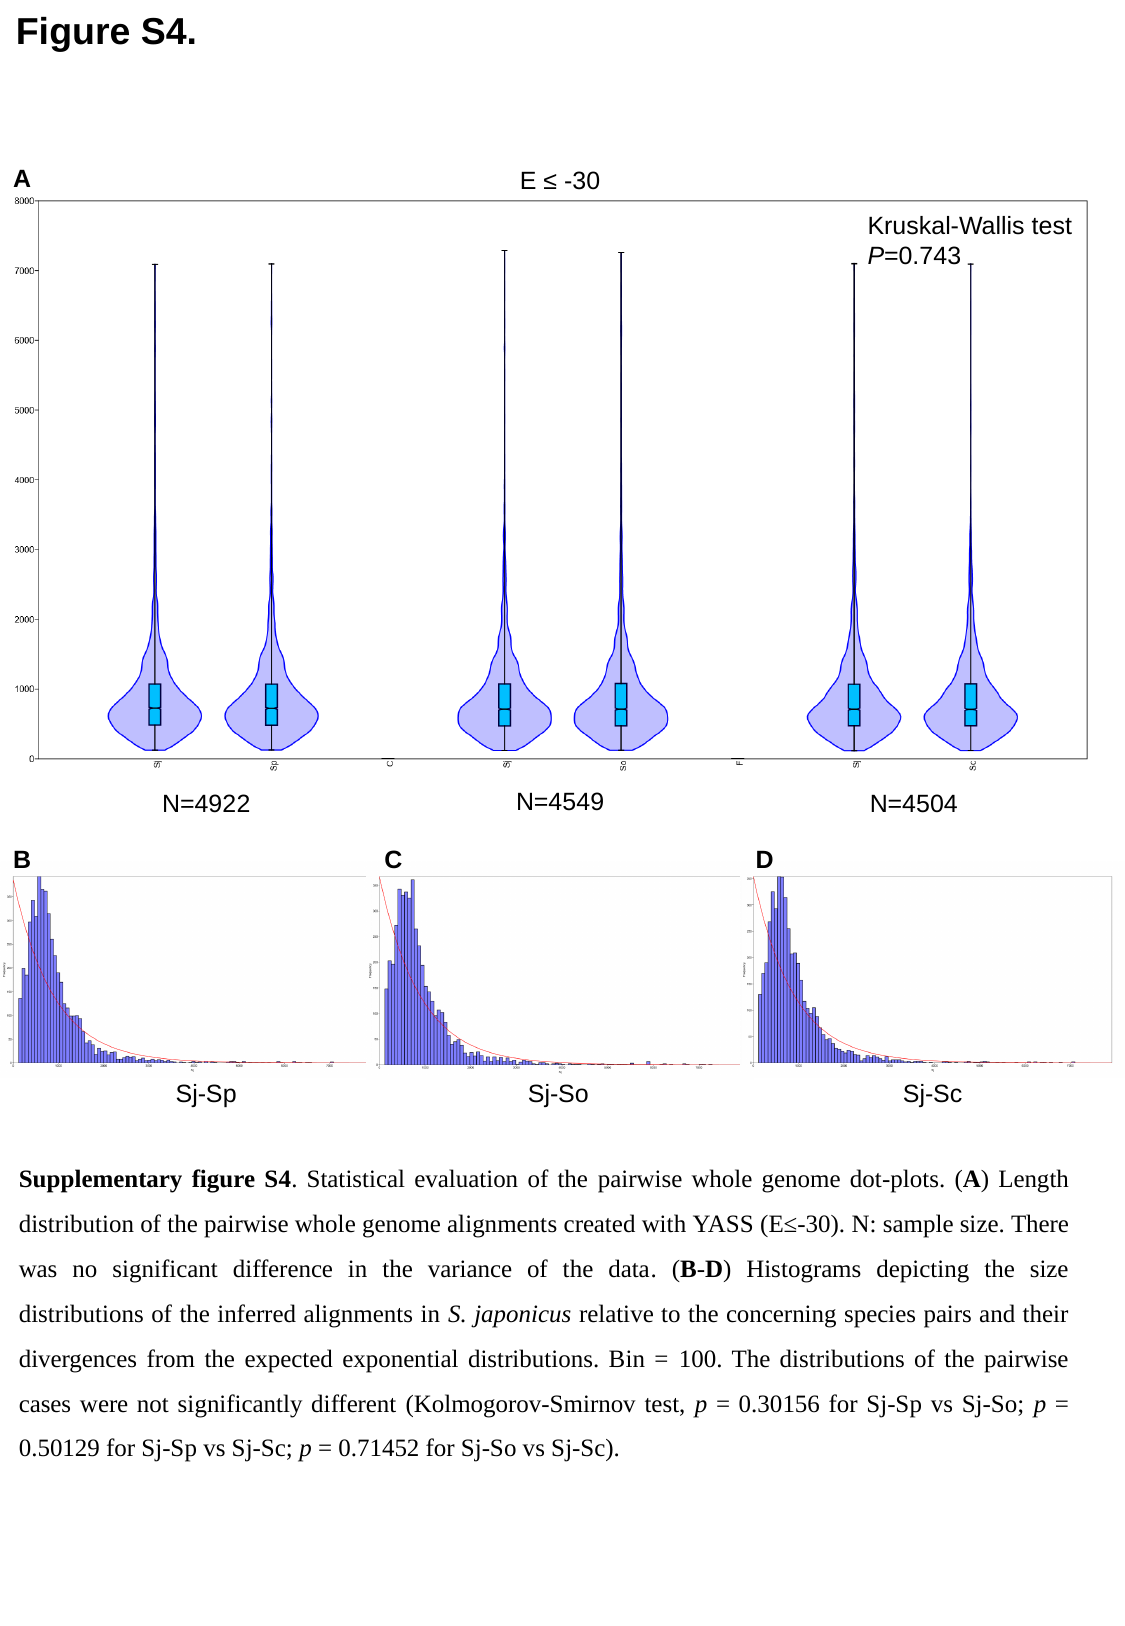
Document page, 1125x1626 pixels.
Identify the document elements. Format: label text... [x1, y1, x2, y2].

text_box D [740, 835, 789, 860]
text_box Figure S4. [1, 0, 213, 60]
text_box C [369, 835, 418, 860]
text_box Supplementary figure S4. Statistical evaluation of the pairwise whole genome dot-plots. (A) Length distribution of the pairwise whole genome alignments created with YASS (E≤-30). N: sample size. There was no significant difference in the variance of the data. (B-D) Histograms depicting the size distributions of the inferred alignments in S. japonicus relative to the concerning species pairs and their divergences from the expected exponential distributions. Bin = 100. The distributions of the pairwise cases were not significantly different (Kolmogorov-Smirnov test, p = 0.30156 for Sj-Sp vs Sj-So; p = 0.50129 for Sj-Sp vs Sj-Sc; p = 0.71452 for Sj-So vs Sj-Sc). [3, 1140, 1084, 1515]
text_box N=4922 [147, 803, 266, 825]
text_box Sj-Sp [160, 1078, 252, 1115]
text_box Sj-So [513, 1080, 640, 1115]
picture [0, 860, 1125, 1080]
text_box N=4549 [501, 803, 620, 823]
text_box N=4504 [855, 803, 974, 825]
text_box Sj-Sc [888, 1078, 1015, 1115]
text_box B [0, 835, 47, 860]
picture [0, 156, 1125, 803]
